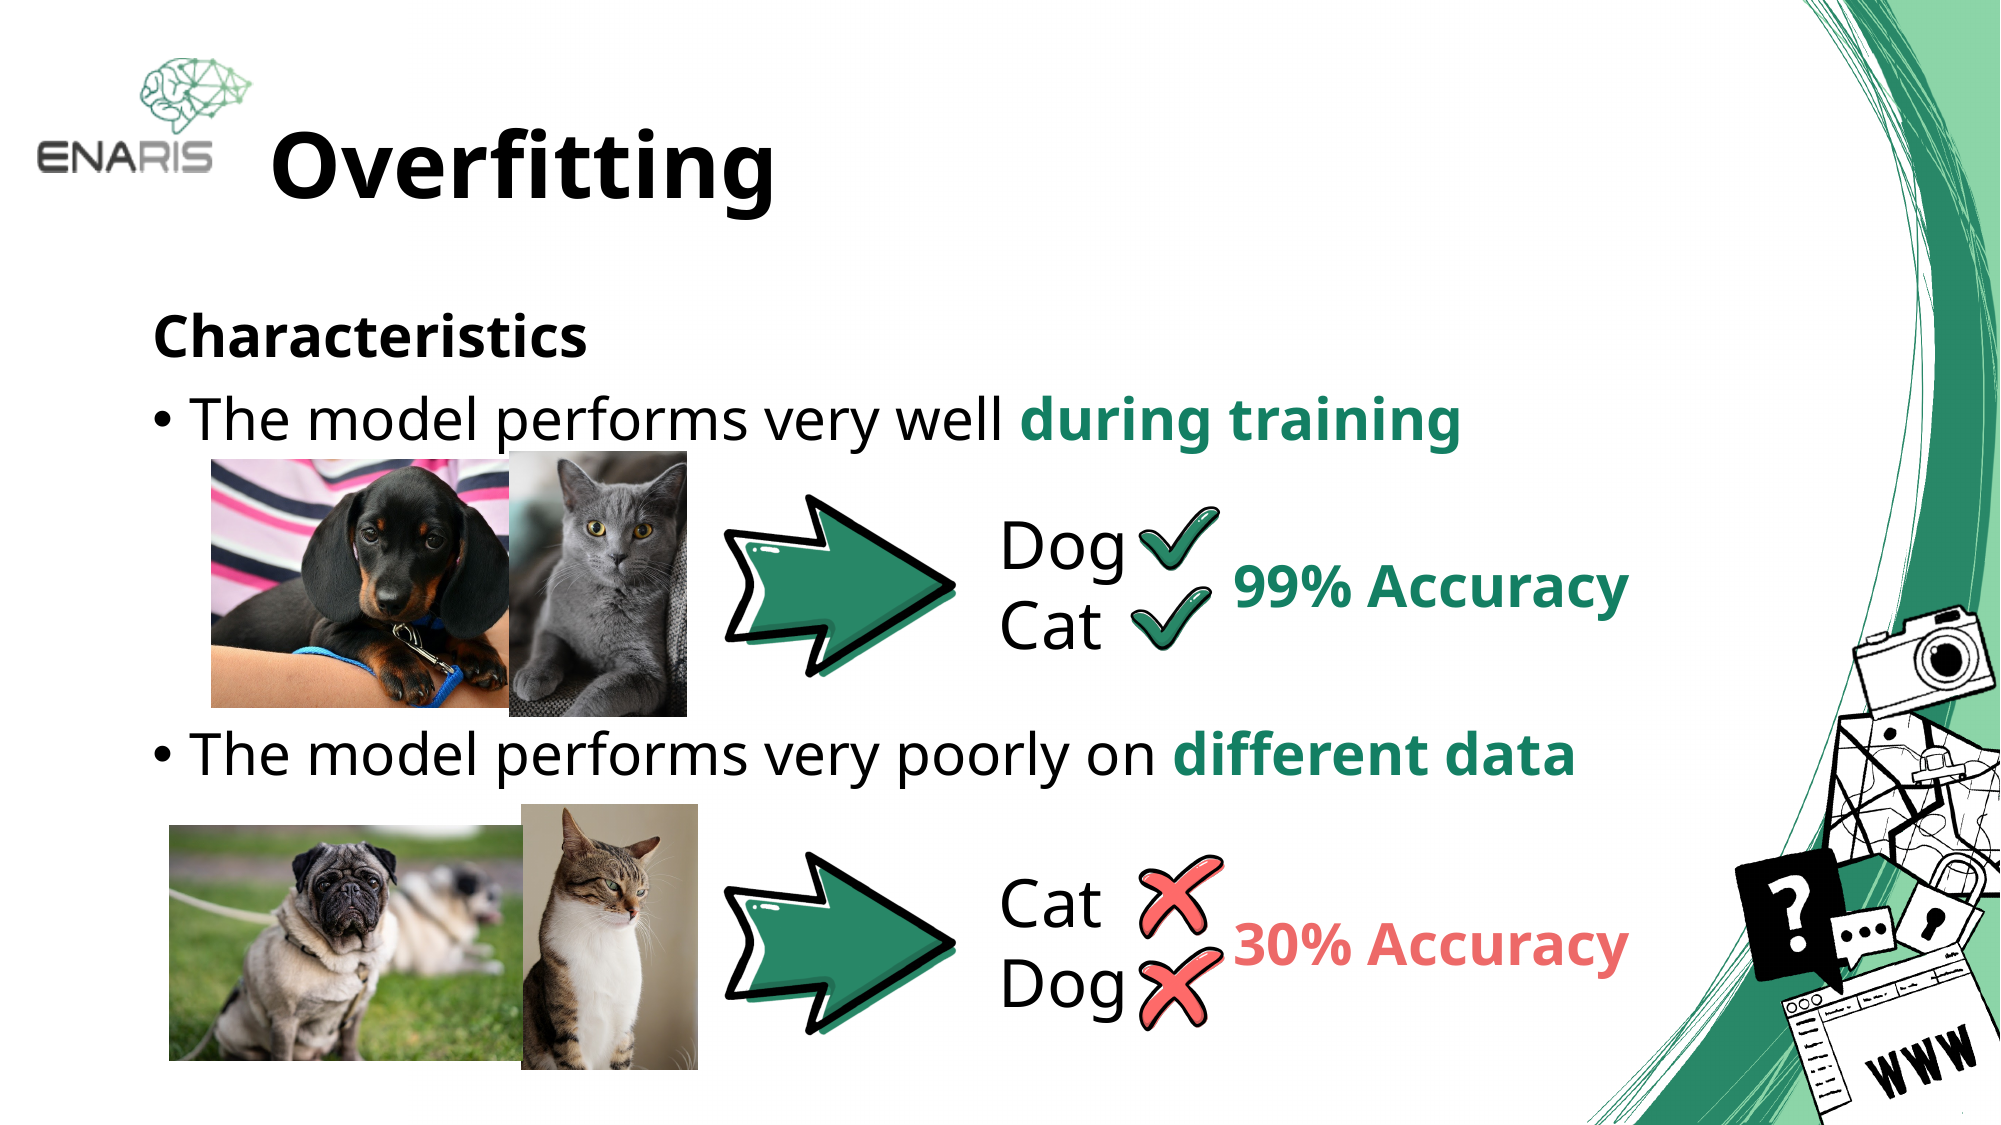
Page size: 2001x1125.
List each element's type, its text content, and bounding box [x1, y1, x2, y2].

text_box Cat Dog [984, 853, 1119, 1028]
picture [37, 58, 254, 173]
list Characteristics The model performs very well during training The model performs very poorly on different data [137, 299, 1728, 1014]
title Overfitting [253, 59, 1863, 278]
text_box Dog Cat [984, 495, 1105, 670]
text_box 99% Accuracy [1239, 541, 1713, 627]
text_box 30% Accuracy [1236, 899, 1703, 985]
picture [169, 0, 2000, 1125]
picture [701, 451, 979, 728]
picture [211, 451, 687, 717]
picture [1098, 468, 1247, 679]
